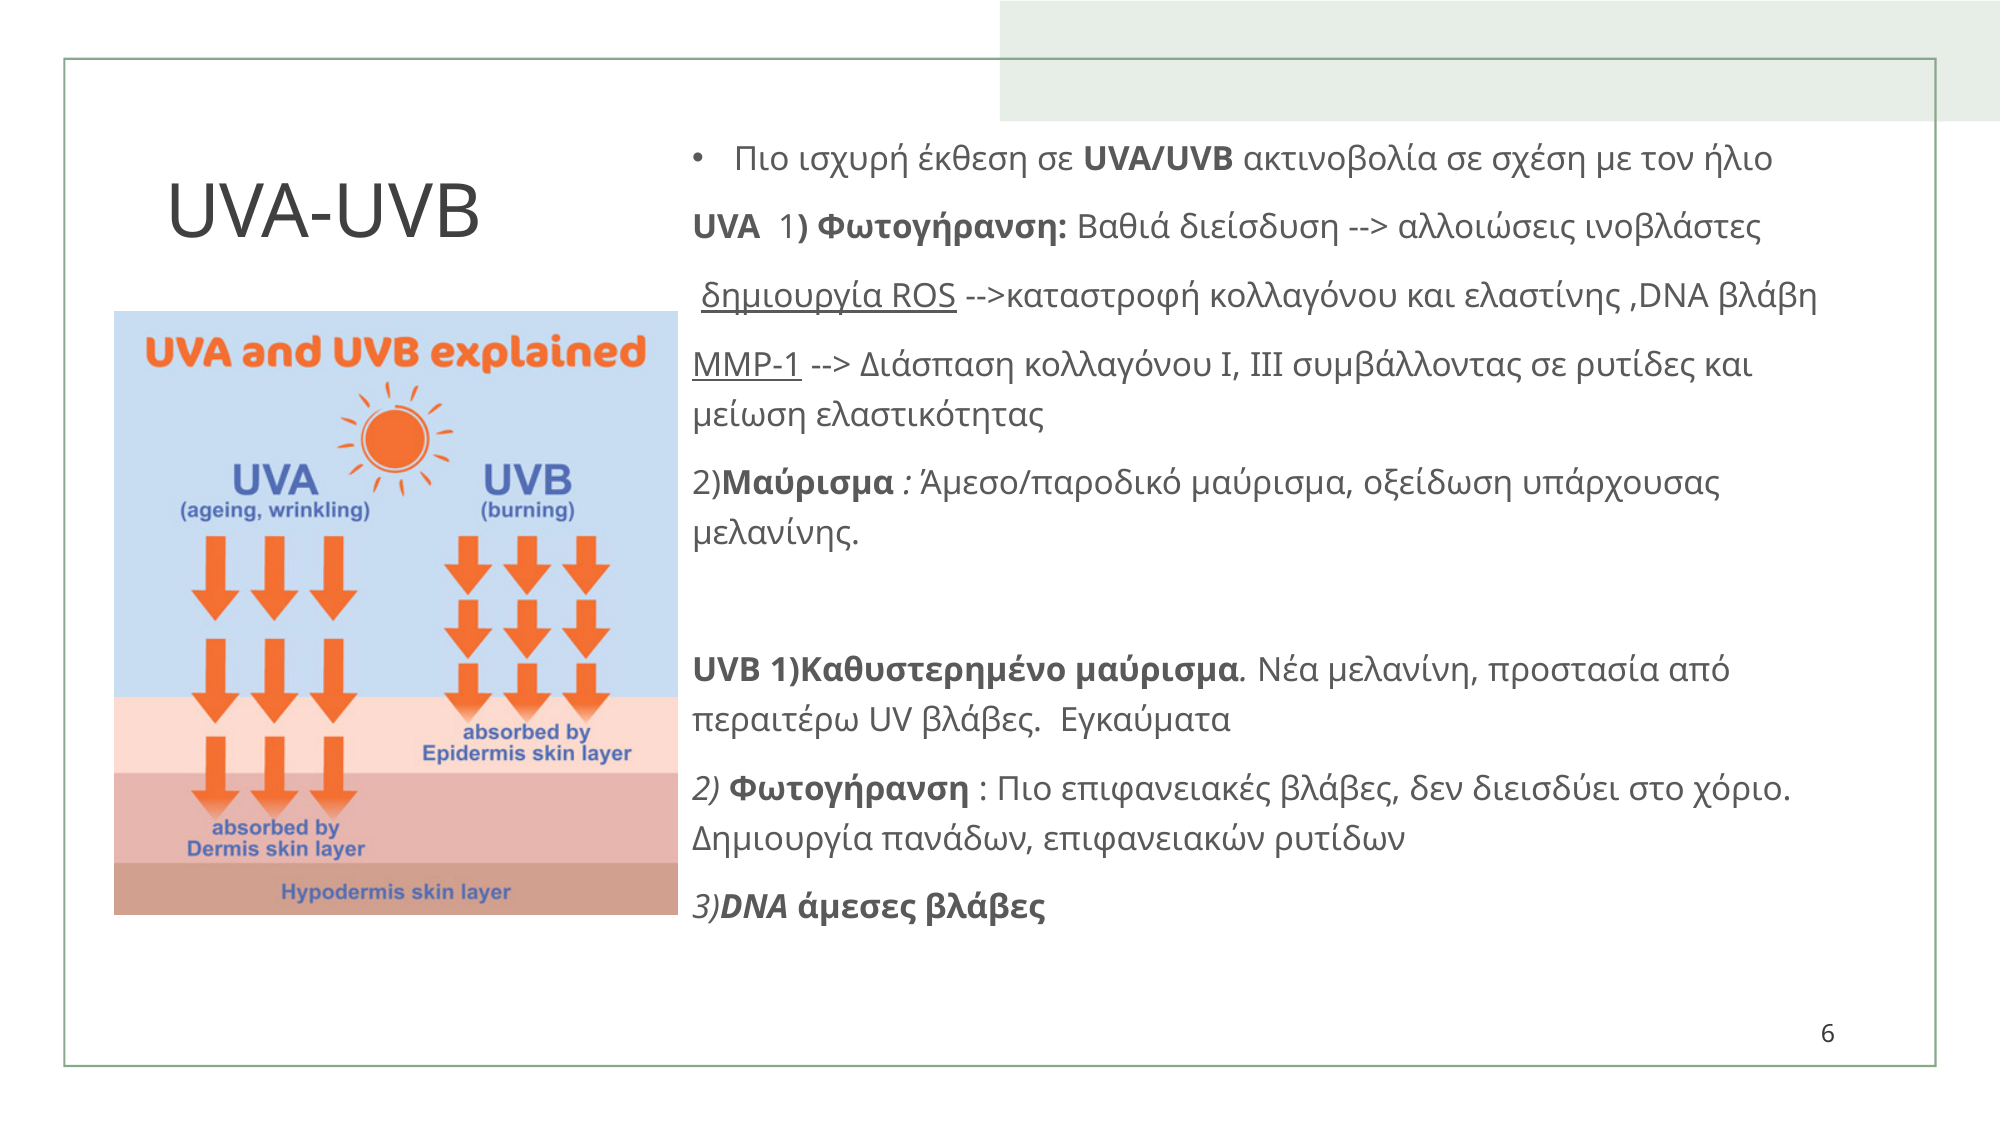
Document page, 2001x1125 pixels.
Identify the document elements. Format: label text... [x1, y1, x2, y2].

slide_number 6 [1400, 1004, 1850, 1064]
list Πιο ισχυρή έκθεση σε UVA/UVB ακτινοβολία σε σχέση με τον ήλιο UVA 1) Φωτογήρανση: Βαθιά διείσδυση --> αλλοιώσεις ινοβλάστες δημιουργία ROS -->καταστροφή κολλαγόνου και ελαστίνης ,DNA βλάβη MMP-1 --> Διάσπαση κολλαγόνου Ι, ΙΙΙ συμβάλλοντας σε ρυτίδες και μείωση ελαστικότητας 2)Μαύρισμα : Άμεσο/παροδικό μαύρισμα, οξείδωση υπάρχουσας μελανίνης. UVB 1)Καθυστερημένο μαύρισμα. Νέα μελανίνη, προστασία από περαιτέρω UV βλάβες. Εγκαύματα 2) Φωτογήρανση : Πιο επιφανειακές βλάβες, δεν διεισδύει στο χόριο. Δημιουργία πανάδων, επιφανειακών ρυτίδων 3)DNA άμεσες βλάβες [677, 119, 1850, 975]
title UVA-UVB [150, 144, 677, 281]
picture [114, 311, 678, 916]
